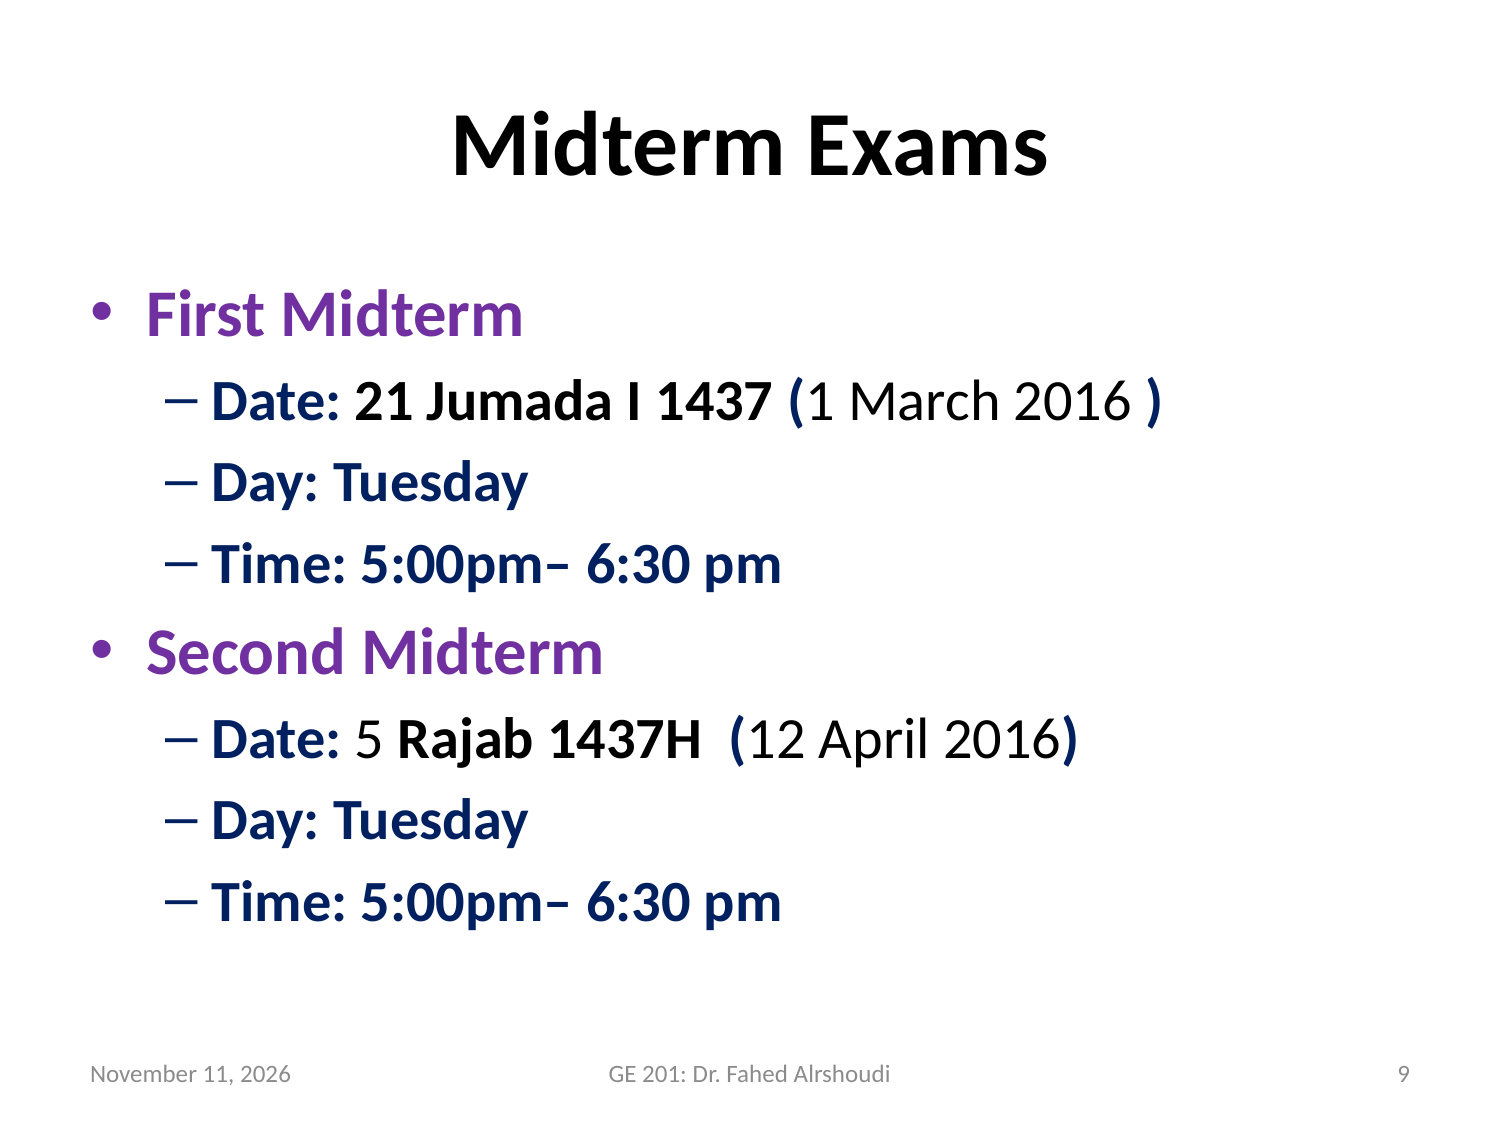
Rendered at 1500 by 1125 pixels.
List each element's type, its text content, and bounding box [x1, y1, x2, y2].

slide_number 9 [1074, 1042, 1425, 1103]
title Midterm Exams [75, 45, 1425, 233]
footer GE 201: Dr. Fahed Alrshoudi [512, 1042, 988, 1103]
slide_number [75, 1042, 425, 1103]
list First Midterm Date: 21 Jumada I 1437 (1 March 2016 ) Day: Tuesday Time: 5:00pm– 6:30 pm Second Midterm Date: 5 Rajab 1437H (12 April 2016) Day: Tuesday Time: 5:00pm– 6:30 pm [75, 262, 1425, 1005]
